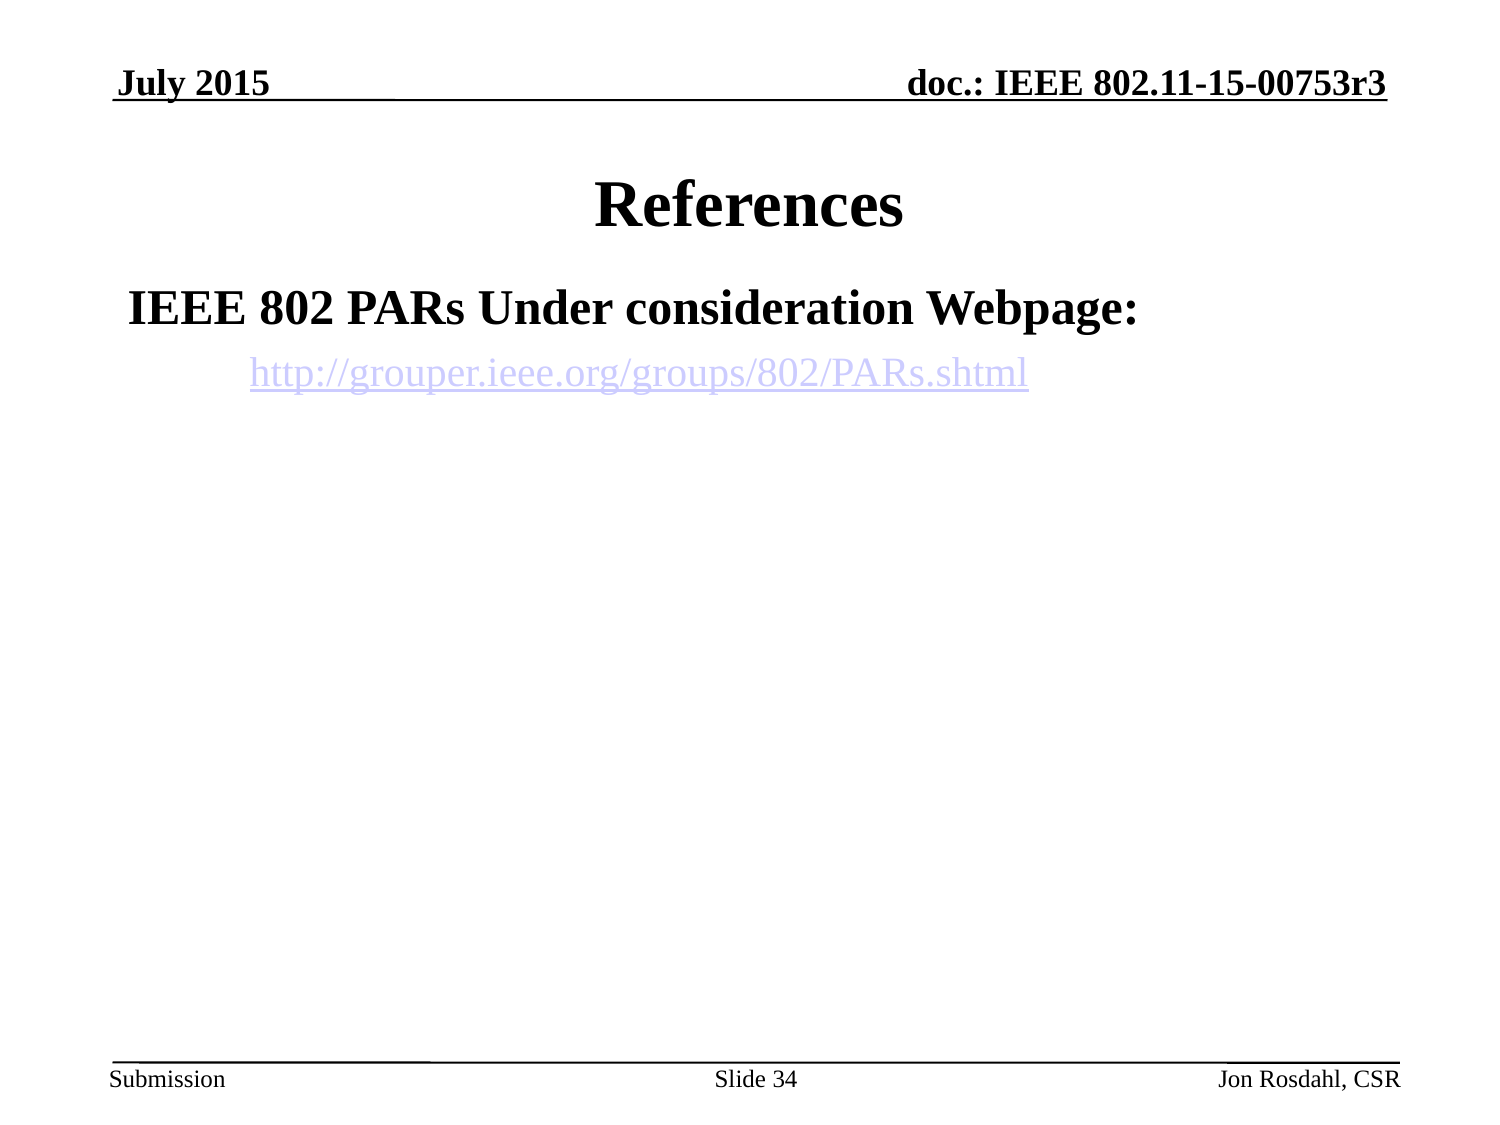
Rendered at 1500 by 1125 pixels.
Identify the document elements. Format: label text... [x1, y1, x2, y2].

title References [112, 112, 1388, 266]
slide_number Slide 34 [712, 1061, 800, 1123]
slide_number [116, 58, 507, 104]
footer Jon Rosdahl, CSR [1019, 1061, 1402, 1093]
list IEEE 802 PARs Under consideration Webpage: http://grouper.ieee.org/groups/802/PARs.shtml [112, 266, 1388, 1016]
